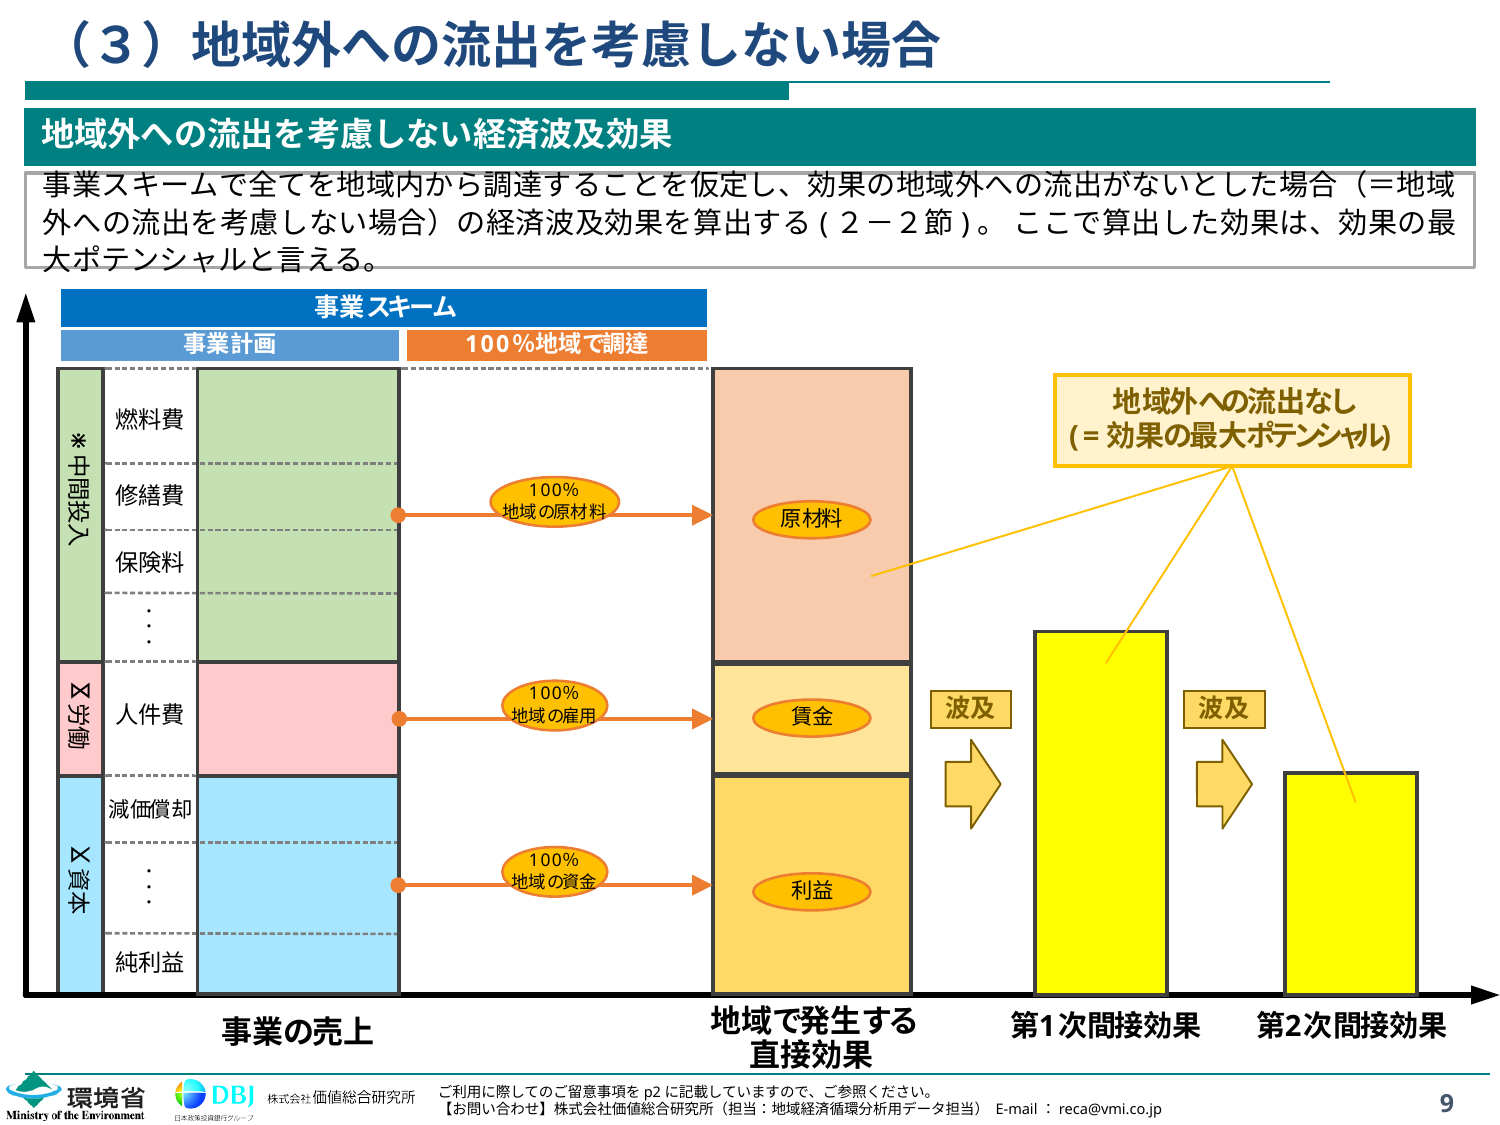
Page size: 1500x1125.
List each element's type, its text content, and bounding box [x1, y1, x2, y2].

picture [171, 1075, 419, 1125]
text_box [11, 280, 1500, 1073]
slide_number 9 [1393, 1081, 1500, 1122]
text_box 地域外への流出を考慮しない経済波及効果 [26, 110, 1474, 164]
title （３）地域外への流出を考慮しない場合 [25, 0, 1355, 82]
text_box 事業スキームで全てを地域内から調達することを仮定し、効果の地域外への流出がないとした場合（＝地域外への流出を考慮しない場合）の経済波及効果を算出する(２－２節)。 ここで算出した効果は、効果の最大ポテンシャルと言える。 [25, 172, 1475, 268]
picture [2, 1071, 148, 1125]
